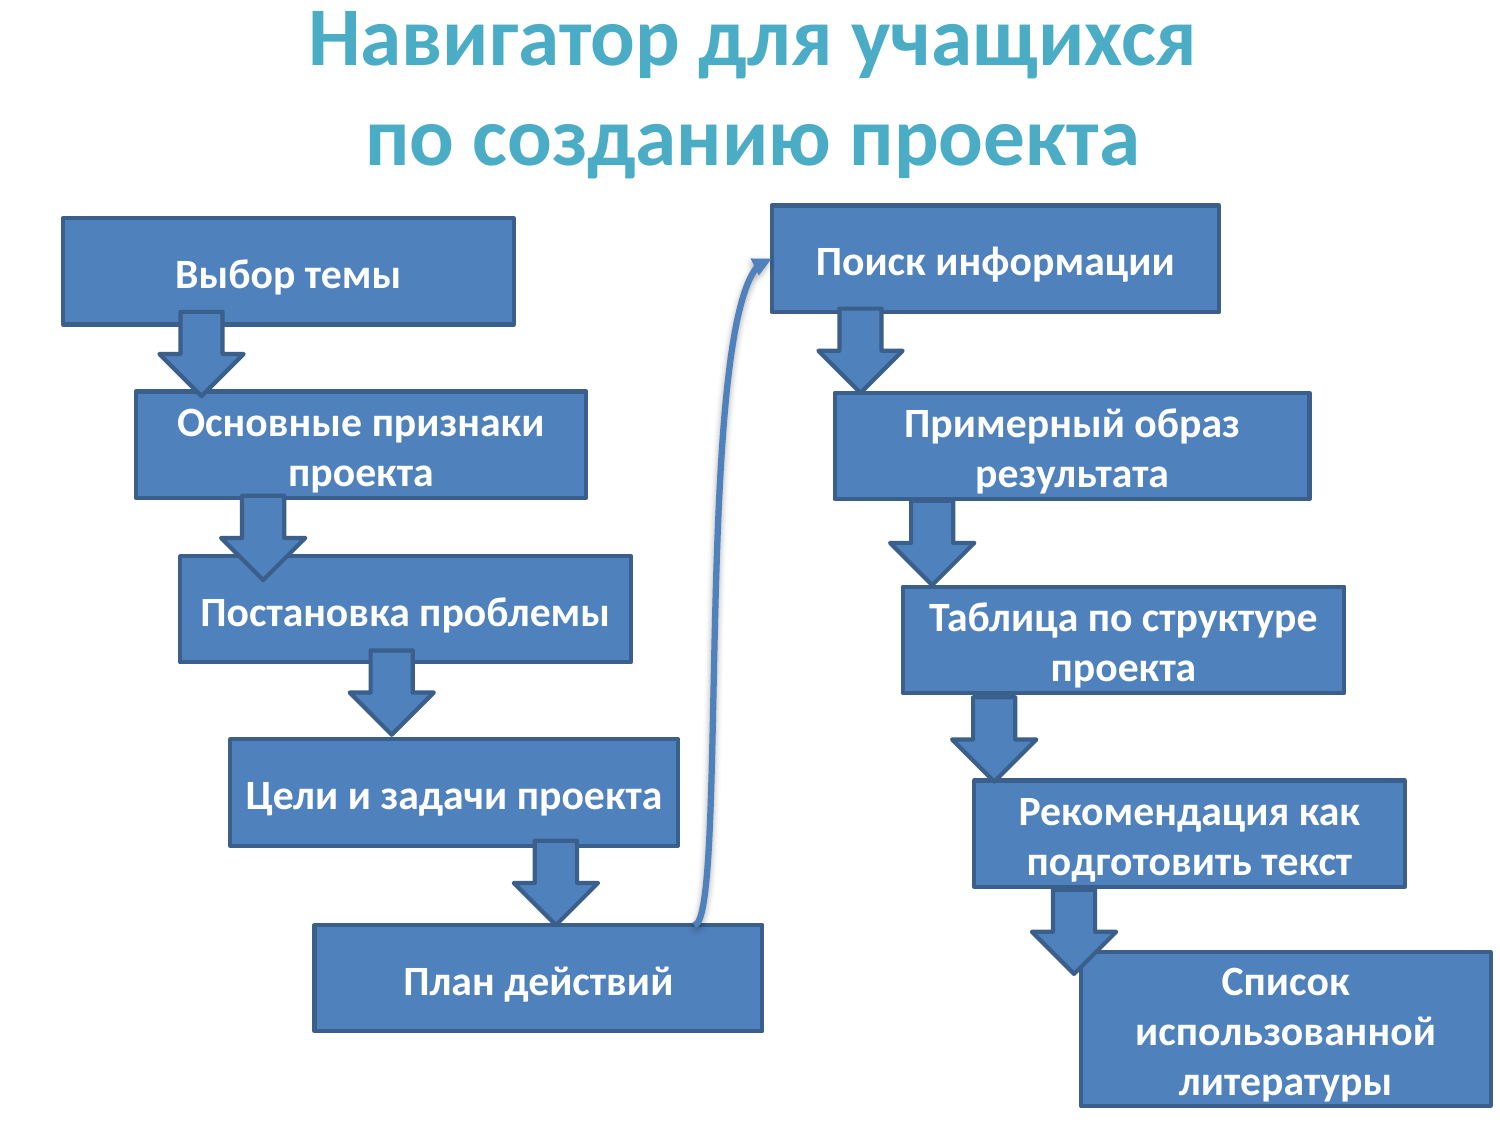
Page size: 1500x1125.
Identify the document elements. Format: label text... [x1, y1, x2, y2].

text_box Таблица по структуре проекта [901, 585, 1346, 695]
text_box Основные признаки проекта [134, 389, 588, 500]
text_box [1029, 887, 1119, 977]
text_box План действий [312, 923, 764, 1033]
text_box Навигатор для учащихся по созданию проекта [292, 0, 1232, 190]
text_box [950, 695, 1039, 784]
text_box Выбор темы [61, 216, 516, 327]
text_box [888, 498, 977, 551]
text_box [399, 552, 1067, 631]
text_box Список использованной литературы [1079, 950, 1493, 1108]
text_box [347, 648, 436, 737]
text_box Постановка проблемы [178, 554, 633, 664]
text_box Рекомендация как подготовить текст [972, 778, 1407, 889]
text_box Примерный образ результата [833, 391, 1312, 501]
text_box [816, 306, 905, 395]
text_box [511, 838, 600, 928]
text_box [219, 493, 308, 583]
text_box Поиск информации [770, 203, 1221, 314]
text_box [157, 309, 246, 399]
text_box Цели и задачи проекта [228, 737, 680, 848]
